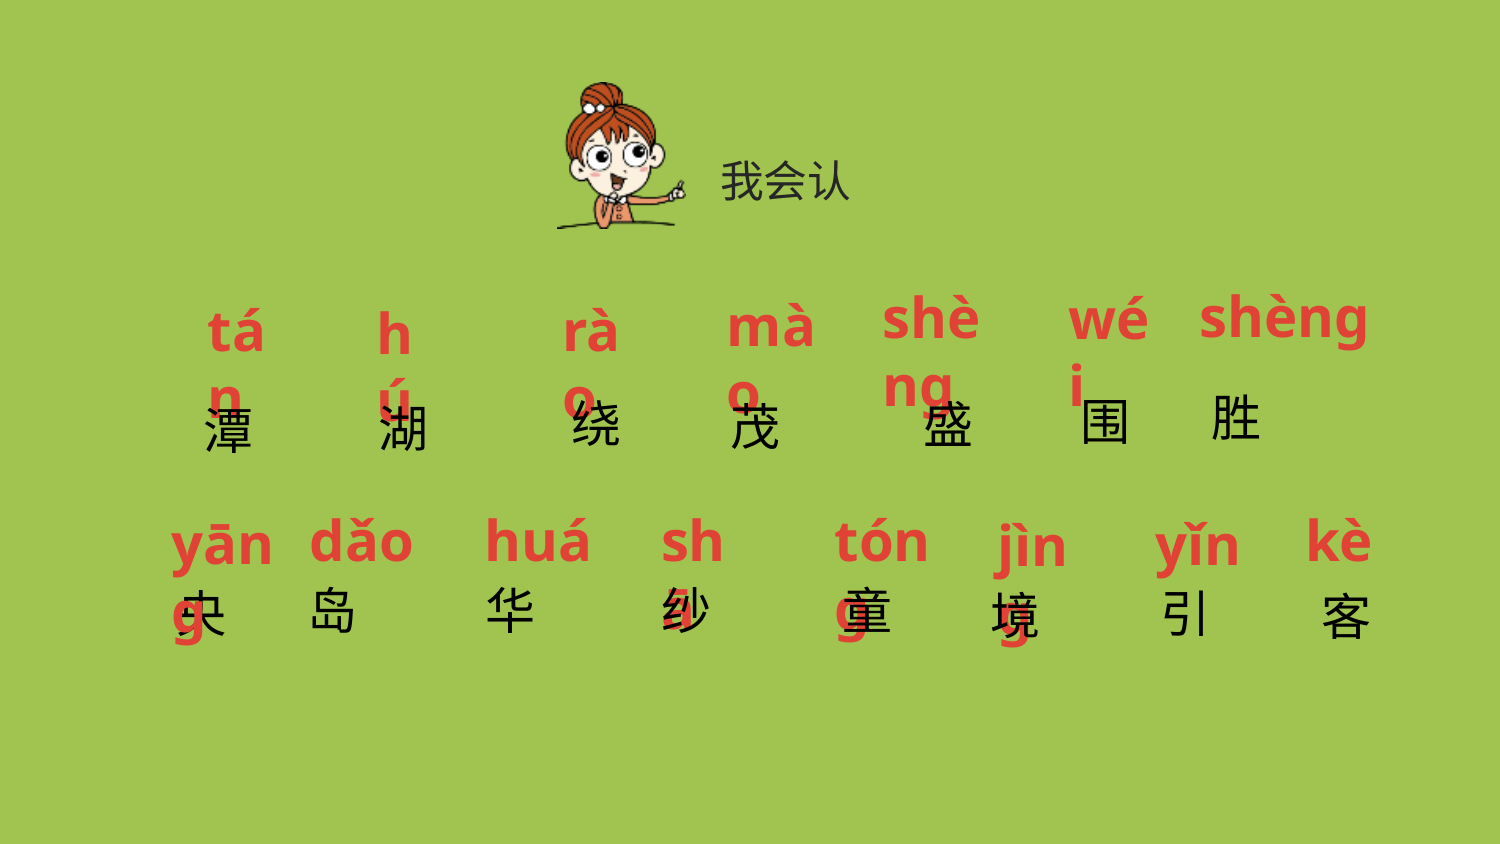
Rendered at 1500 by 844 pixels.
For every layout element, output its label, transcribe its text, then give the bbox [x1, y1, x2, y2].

text_box 绕 [560, 387, 634, 459]
text_box shèng [870, 276, 1021, 423]
text_box 引 [1149, 577, 1223, 649]
text_box dǎo [298, 499, 446, 578]
text_box shā [649, 499, 765, 647]
text_box huá [473, 500, 632, 579]
text_box 胜 [1199, 381, 1273, 453]
text_box tán [196, 289, 312, 436]
text_box 童 [831, 573, 905, 646]
text_box 茂 [719, 390, 793, 462]
text_box 华 [474, 573, 548, 646]
picture [557, 82, 686, 229]
text_box 潭 [192, 394, 265, 466]
text_box hú [365, 292, 445, 439]
text_box 境 [979, 578, 1053, 650]
text_box mào [715, 284, 849, 431]
text_box shèng [1188, 275, 1386, 355]
text_box 湖 [366, 391, 440, 463]
text_box 纱 [649, 573, 723, 646]
text_box 岛 [296, 573, 369, 646]
text_box 围 [1069, 385, 1142, 457]
text_box 客 [1309, 579, 1383, 651]
text_box wéi [1057, 277, 1176, 424]
text_box kè [1293, 499, 1500, 579]
text_box 盛 [911, 387, 985, 460]
text_box 我会认 [690, 136, 970, 224]
text_box yǐn [1144, 503, 1254, 582]
text_box jìng [985, 504, 1101, 651]
text_box yāng [160, 503, 296, 650]
text_box tóng [823, 499, 976, 647]
text_box rào [551, 289, 667, 436]
